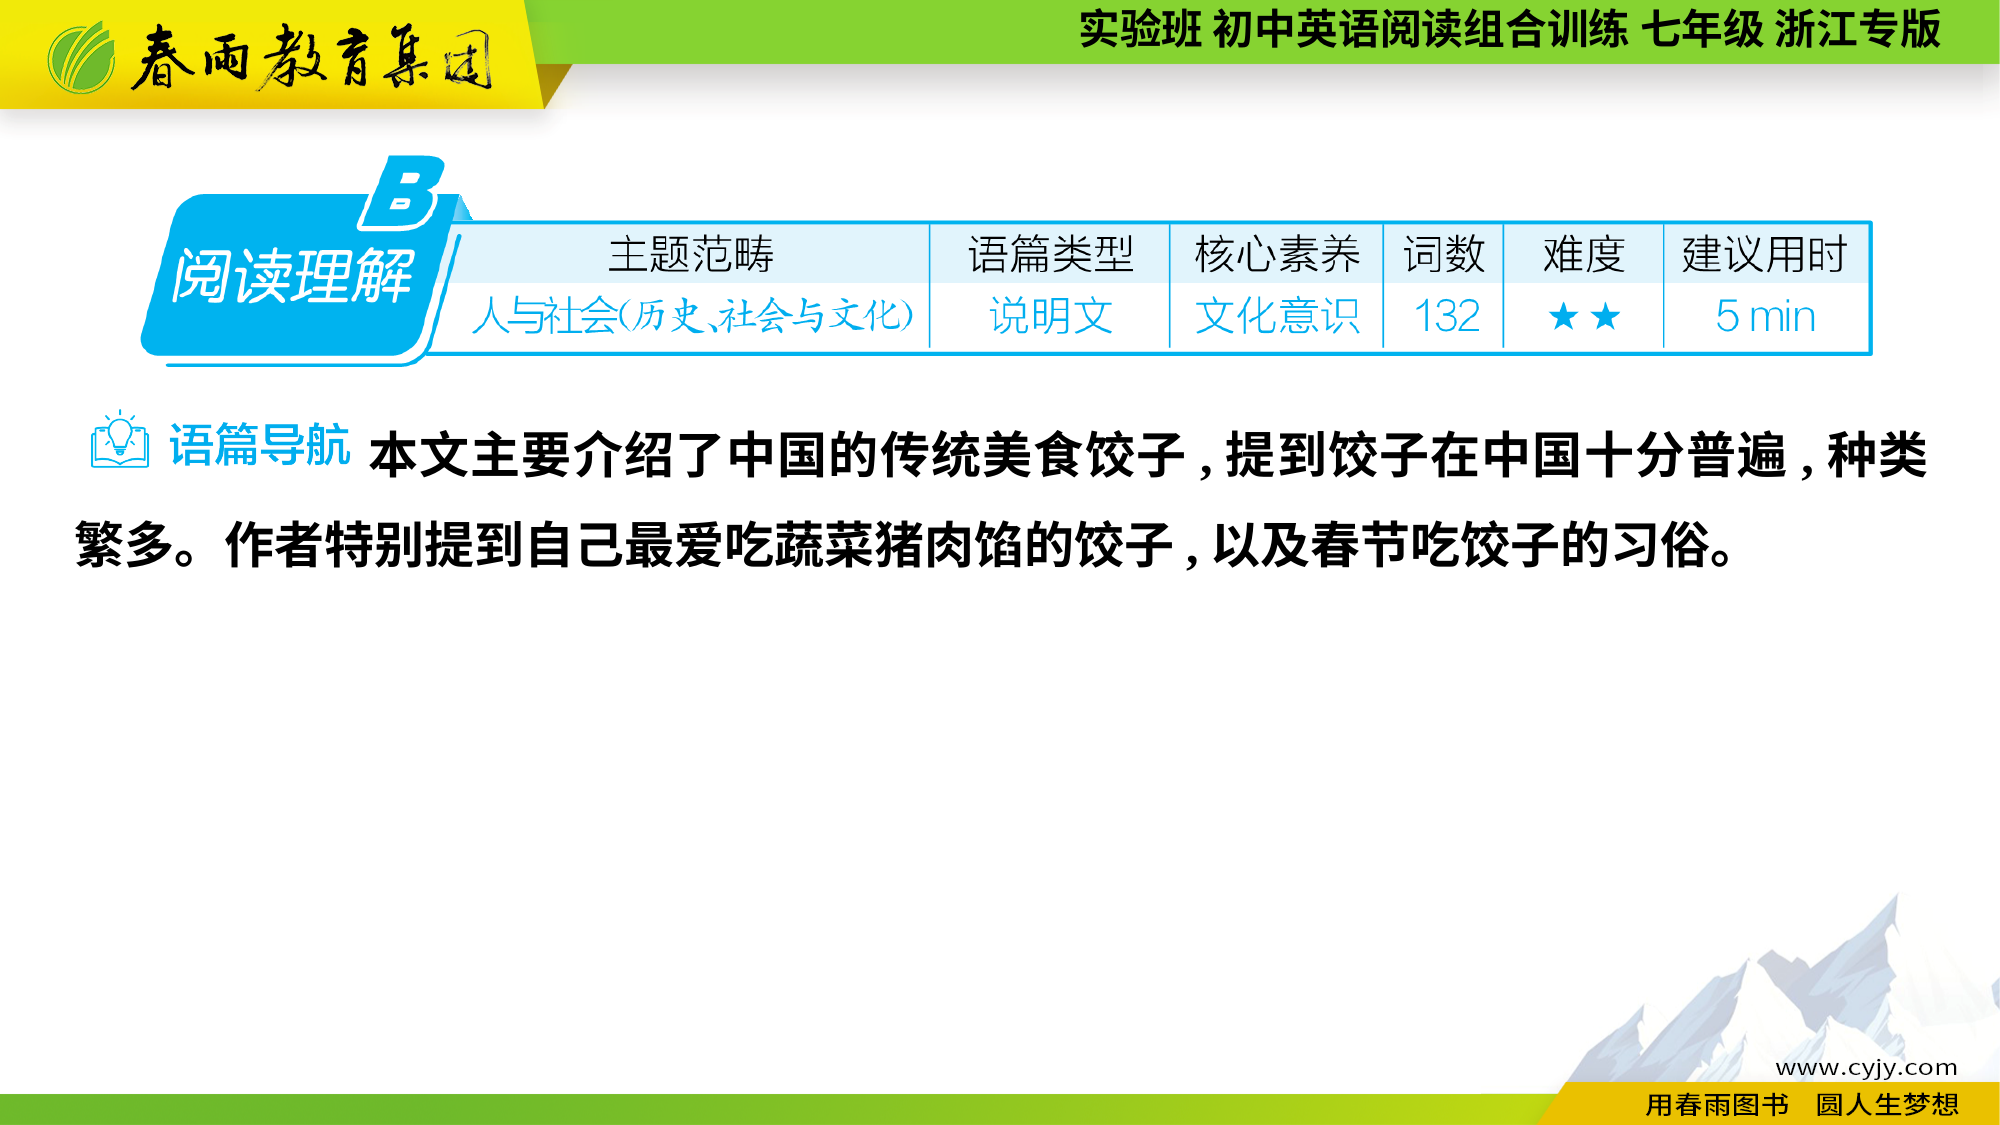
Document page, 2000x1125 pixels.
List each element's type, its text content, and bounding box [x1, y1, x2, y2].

list 本文主要介绍了中国的传统美食饺子,提到饺子在中国十分普遍,种类繁多。作者特别提到自己最爱吃蔬菜猪肉馅的饺子,以及春节吃饺子的习俗。 [59, 385, 1944, 572]
picture [0, 0, 2000, 1125]
